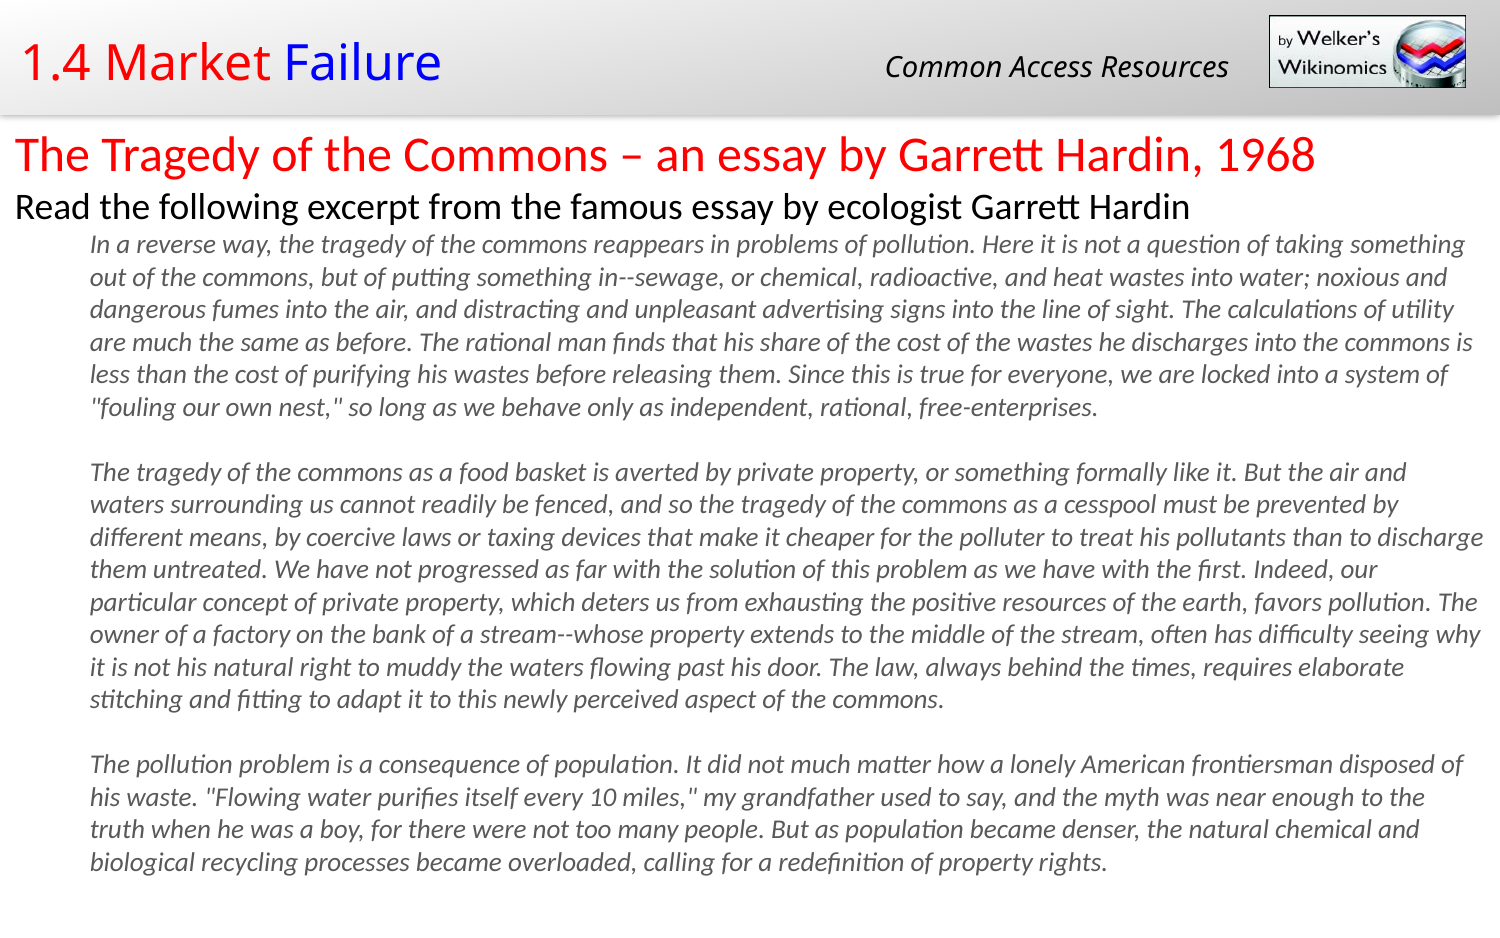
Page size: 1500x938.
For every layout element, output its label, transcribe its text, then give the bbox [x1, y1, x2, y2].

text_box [0, 0, 1500, 115]
text_box The Tragedy of the Commons – an essay by Garrett Hardin, 1968 Read the following excerpt from the famous essay by ecologist Garrett Hardin In a reverse way, the tragedy of the commons reappears in problems of pollution. Here it is not a question of taking something out of the commons, but of putting something in--sewage, or chemical, radioactive, and heat wastes into water; noxious and dangerous fumes into the air, and distracting and unpleasant advertising signs into the line of sight. The calculations of utility are much the same as before. The rational man finds that his share of the cost of the wastes he discharges into the commons is less than the cost of purifying his wastes before releasing them. Since this is true for everyone, we are locked into a system of "fouling our own nest," so long as we behave only as independent, rational, free-enterprises. The tragedy of the commons as a food basket is averted by private property, or something formally like it. But the air and waters surrounding us cannot readily be fenced, and so the tragedy of the commons as a cesspool must be prevented by different means, by coercive laws or taxing devices that make it cheaper for the polluter to treat his pollutants than to discharge them untreated. We have not progressed as far with the solution of this problem as we have with the first. Indeed, our particular concept of private property, which deters us from exhausting the positive resources of the earth, favors pollution. The owner of a factory on the bank of a stream--whose property extends to the middle of the stream, often has difficulty seeing why it is not his natural right to muddy the waters flowing past his door. The law, always behind the times, requires elaborate stitching and fitting to adapt it to this newly perceived aspect of the commons. The pollution problem is a consequence of population. It did not much matter how a lonely American frontiersman disposed of his waste. "Flowing water purifies itself every 10 miles," my grandfather used to say, and the myth was near enough to the truth when he was a boy, for there were not too many people. But as population became denser, the natural chemical and biological recycling processes became overloaded, calling for a redefinition of property rights. [0, 123, 1500, 884]
